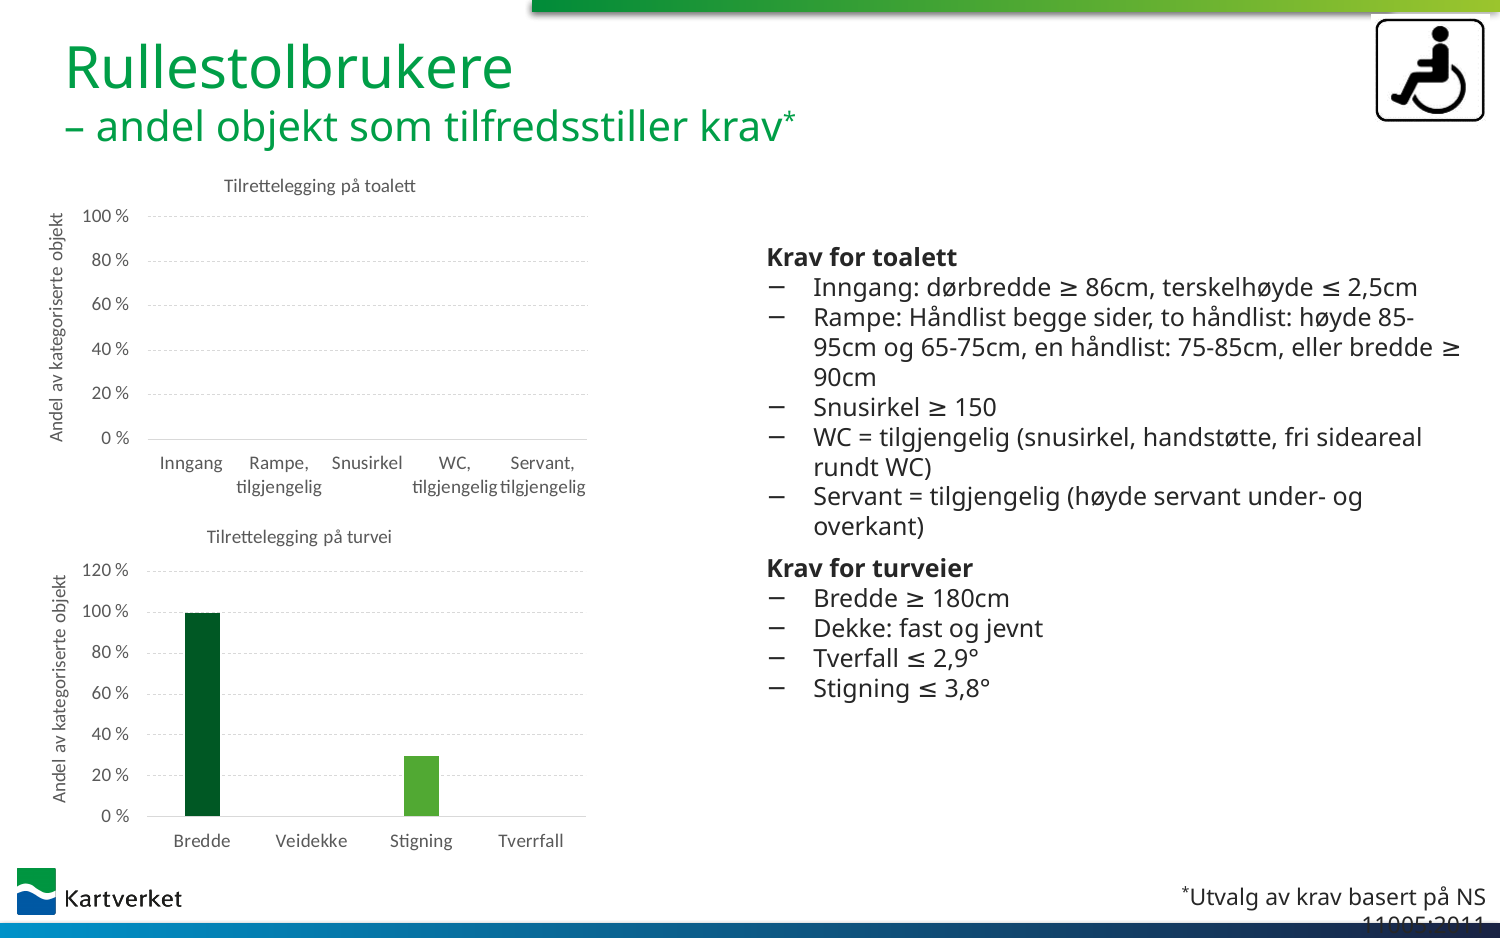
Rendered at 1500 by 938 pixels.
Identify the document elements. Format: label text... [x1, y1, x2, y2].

picture [41, 520, 597, 859]
text_box *Utvalg av krav basert på NS 11005:2011 [1068, 873, 1500, 938]
text_box Rullestolbrukere – andel objekt som tilfredsstiller krav* [49, 14, 1431, 158]
picture [1371, 13, 1491, 127]
text_box Krav for turveier Bredde ≥ 180cm Dekke: fast og jevnt Tverfall ≤ 2,9° Stigning ≤ 3,8° [751, 545, 1483, 710]
text_box Krav for toalett Inngang: dørbredde ≥ 86cm, terskelhøyde ≤ 2,5cm Rampe: Håndlist begge sider, to håndlist: høyde 85-95cm og 65-75cm, en håndlist: 75-85cm, eller bredde ≥ 90cm Snusirkel ≥ 150 WC = tilgjengelig (snusirkel, handstøtte, fri sideareal rundt WC) Servant = tilgjengelig (høyde servant under- og overkant) [751, 234, 1483, 545]
picture [41, 166, 598, 505]
